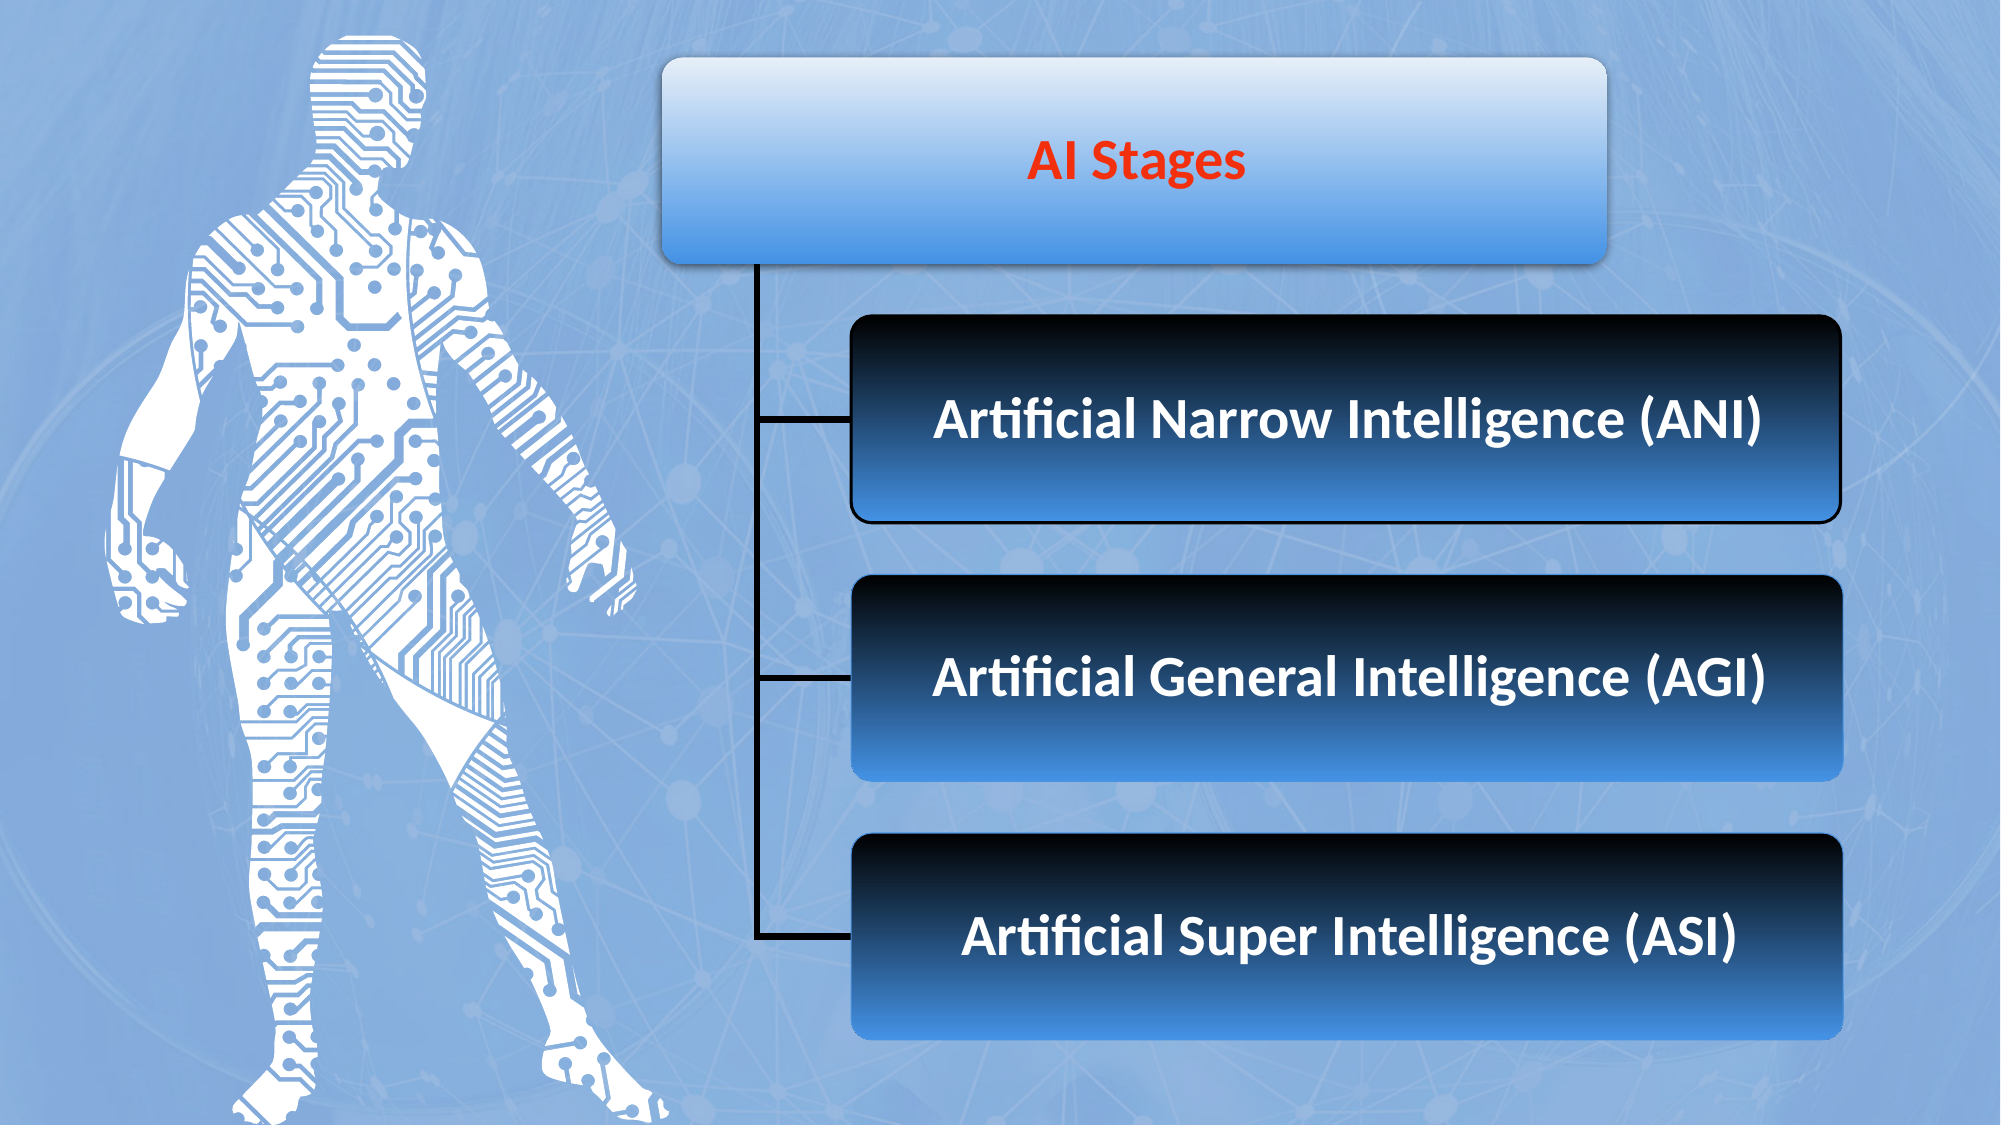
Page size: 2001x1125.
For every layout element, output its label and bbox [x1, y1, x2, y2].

text_box [609, 57, 1896, 1041]
text_box [104, 35, 670, 1125]
